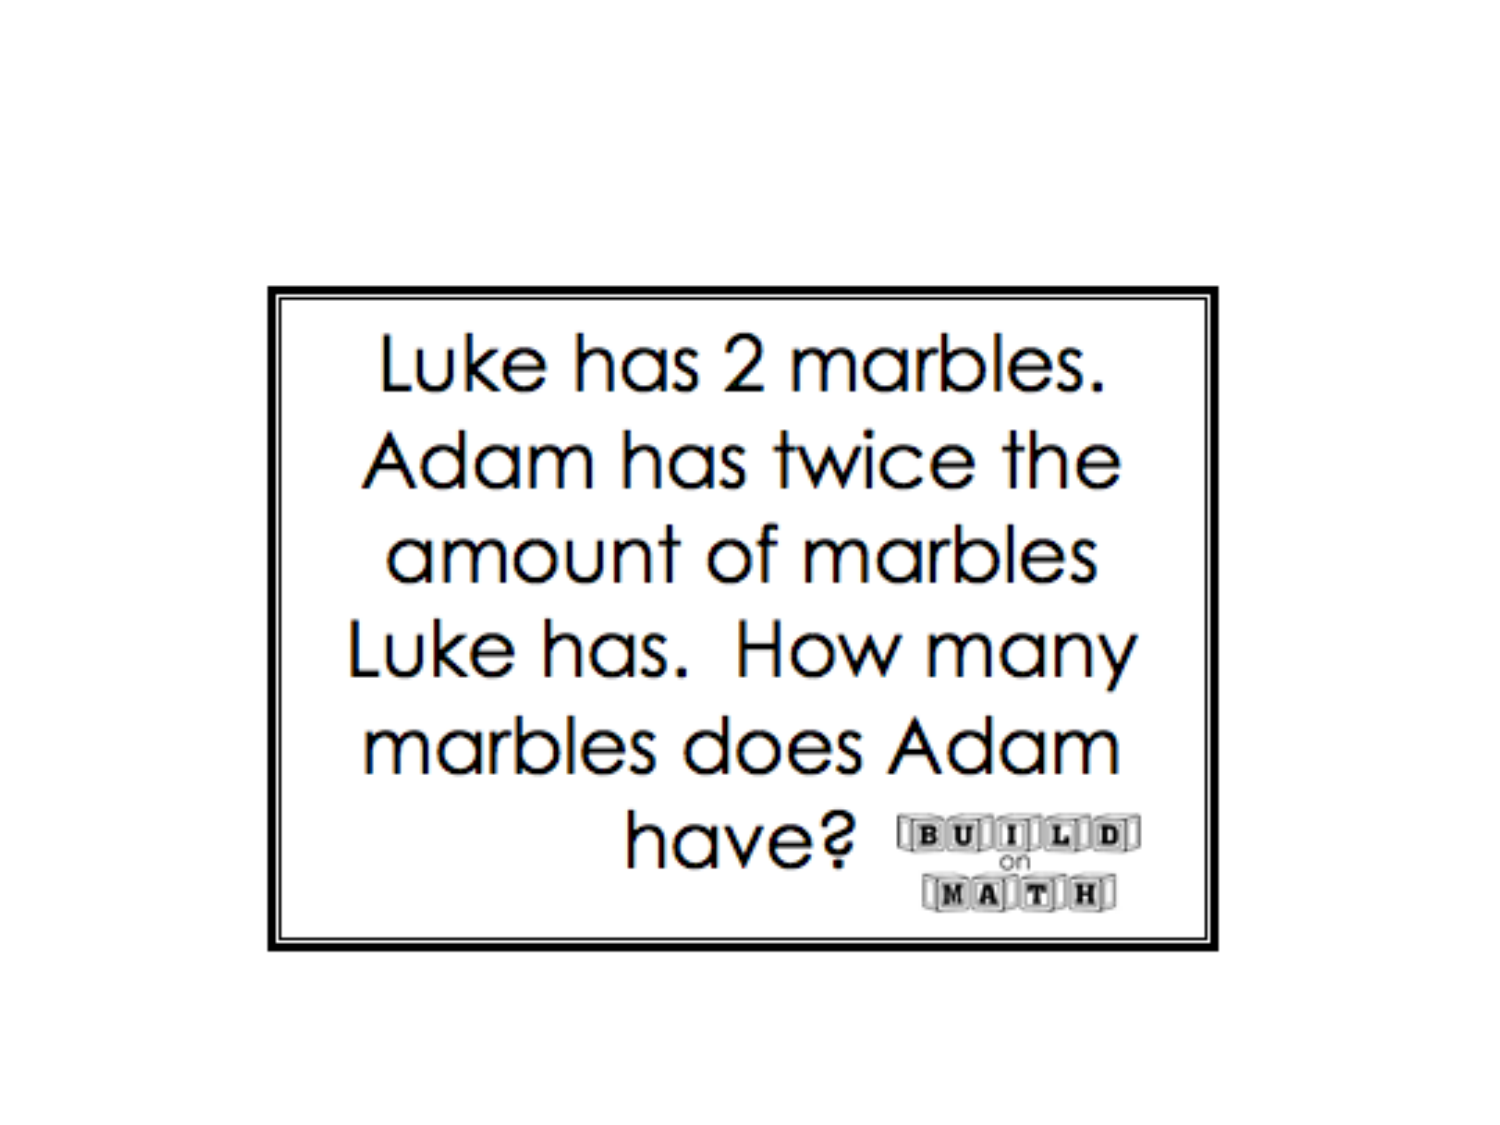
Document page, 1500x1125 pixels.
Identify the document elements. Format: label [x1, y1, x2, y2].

list [74, 262, 1426, 1006]
